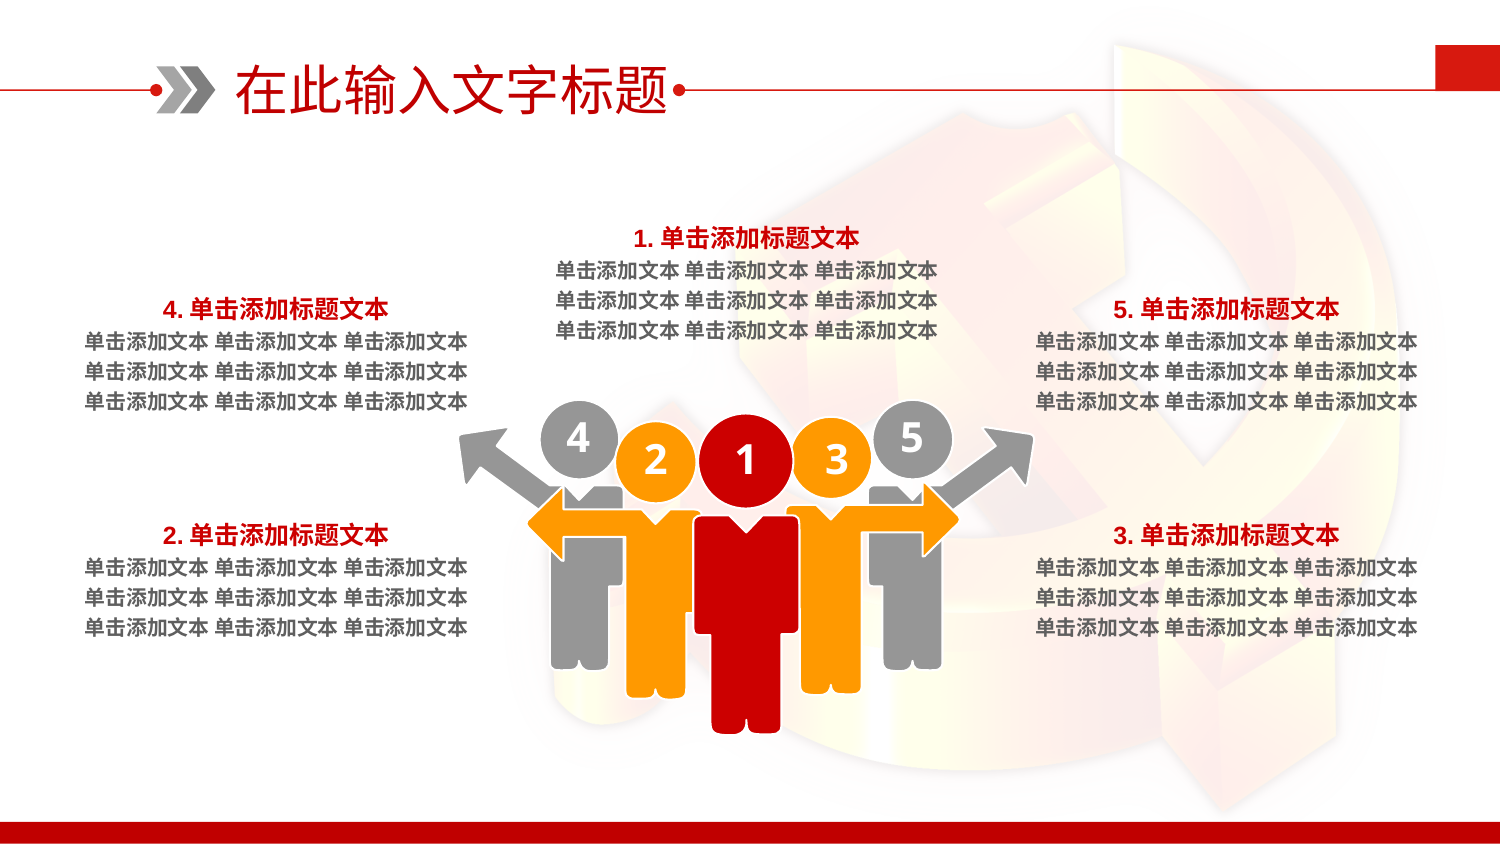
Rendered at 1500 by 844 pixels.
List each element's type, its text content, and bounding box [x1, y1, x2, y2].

text_box [672, 83, 1435, 97]
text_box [804, 416, 961, 696]
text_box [456, 399, 624, 672]
text_box 1.单击添加标题文本 单击添加文本 单击添加文本 单击添加文本 单击添加文本 单击添加文本 单击添加文本 单击添加文本 单击添加文本 单击添加文本 [540, 209, 954, 350]
text_box [1435, 45, 1500, 92]
text_box 4.单击添加标题文本 单击添加文本 单击添加文本 单击添加文本 单击添加文本 单击添加文本 单击添加文本 单击添加文本 单击添加文本 单击添加文本 [69, 280, 483, 421]
text_box 2.单击添加标题文本 单击添加文本 单击添加文本 单击添加文本 单击添加文本 单击添加文本 单击添加文本 单击添加文本 单击添加文本 单击添加文本 [69, 506, 451, 647]
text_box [155, 66, 216, 114]
text_box 5.单击添加标题文本 单击添加文本 单击添加文本 单击添加文本 单击添加文本 单击添加文本 单击添加文本 单击添加文本 单击添加文本 单击添加文本 [1020, 280, 1434, 421]
text_box 在此输入文字标题 [219, 48, 717, 144]
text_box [692, 413, 800, 736]
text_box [867, 399, 1035, 672]
text_box 3.单击添加标题文本 单击添加文本 单击添加文本 单击添加文本 单击添加文本 单击添加文本 单击添加文本 单击添加文本 单击添加文本 单击添加文本 [1039, 506, 1434, 647]
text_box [525, 420, 687, 700]
